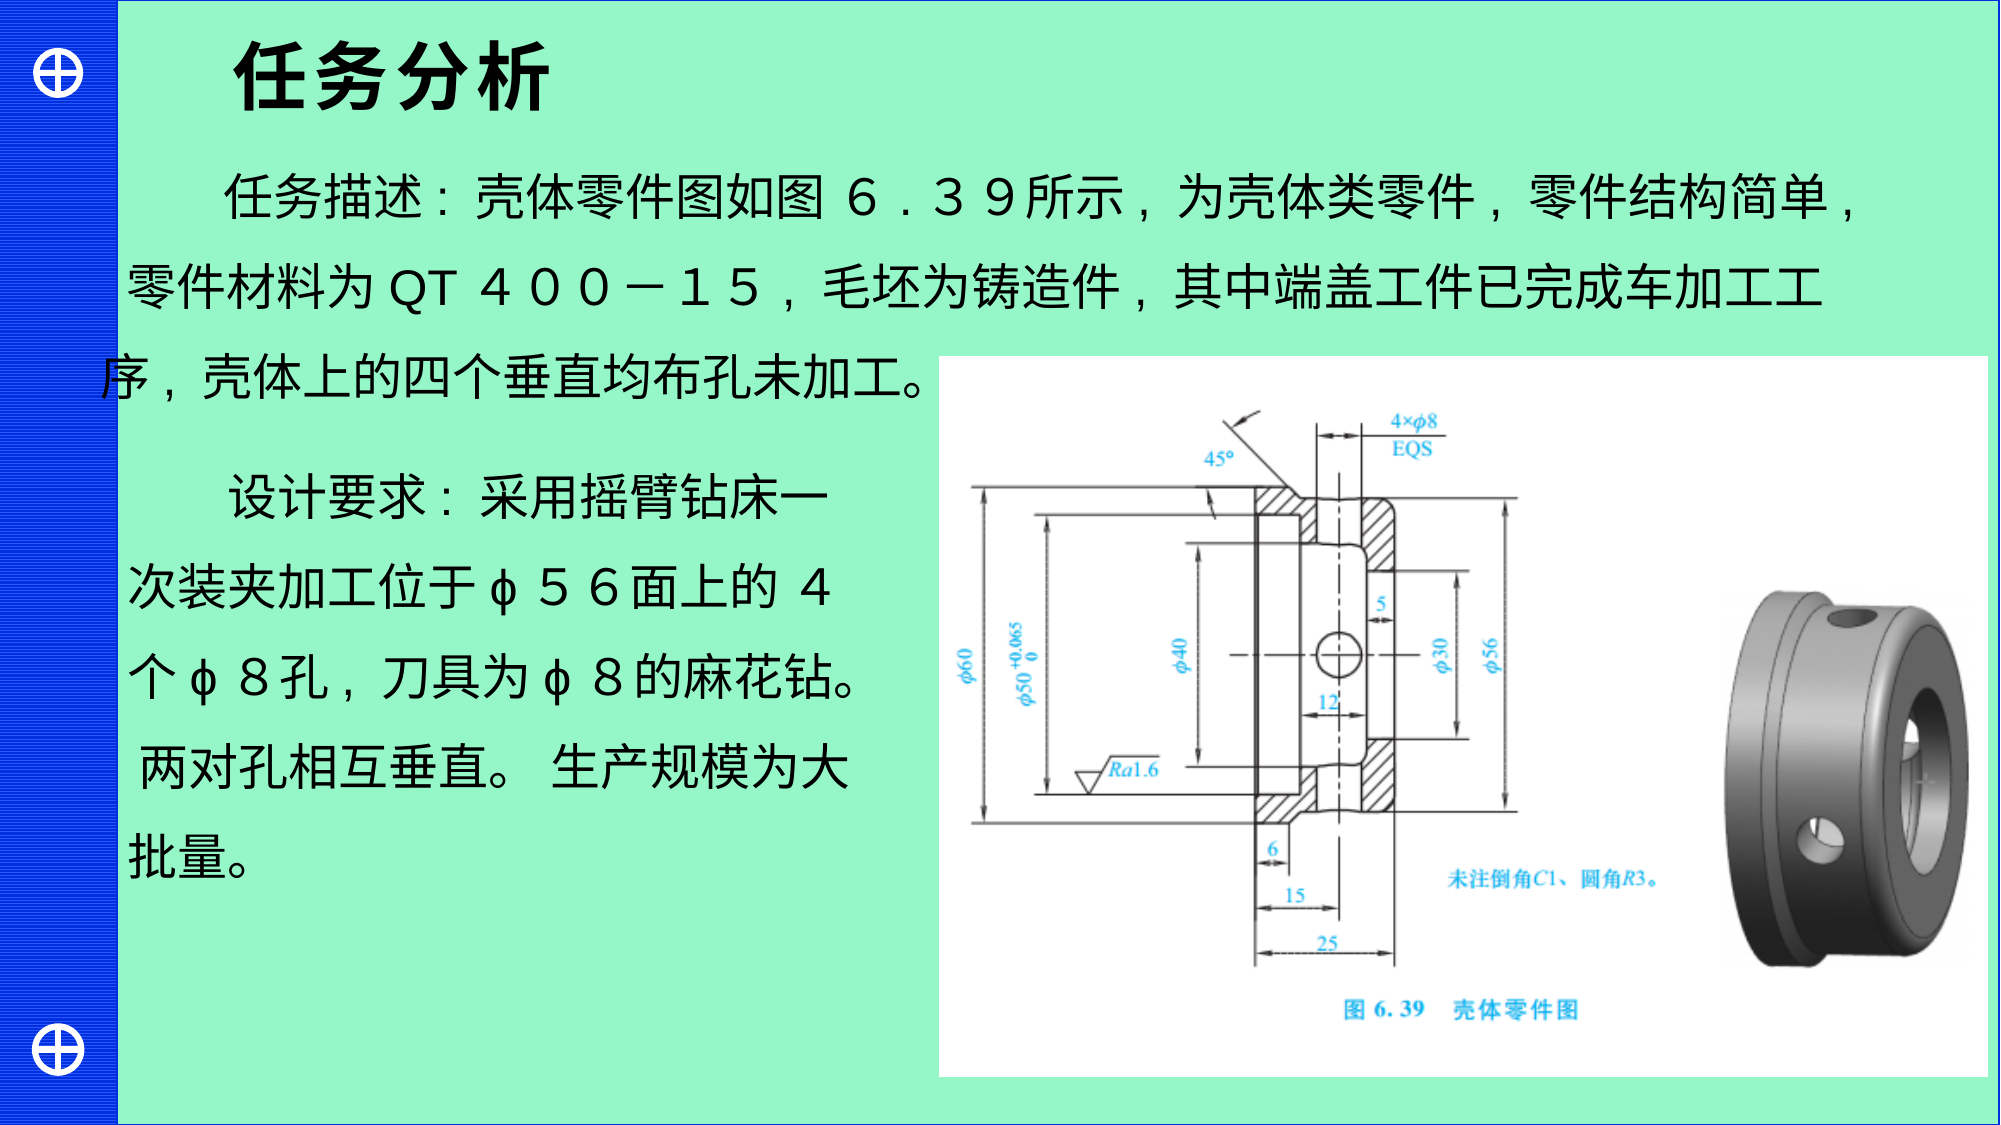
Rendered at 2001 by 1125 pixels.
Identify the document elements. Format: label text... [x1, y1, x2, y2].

text_box 任务描述: 壳体零件图如图 ６.３９所示, 为壳体类零件, 零件结构简单, 零件材料为QT４００－１５, 毛坯为铸造件, 其中端盖工件已完成车加工工序, 壳体上的四个垂直均布孔未加工。 [85, 127, 1861, 1125]
text_box 任务分析 [153, 6, 1441, 127]
picture [938, 356, 1988, 1077]
text_box 设计要求: 采用摇臂钻床一次装夹加工位于ϕ５６面上的 ４个ϕ８孔, 刀具为ϕ８的麻花钻。 两对孔相互垂直。 生产规模为大批量。 [112, 428, 872, 983]
